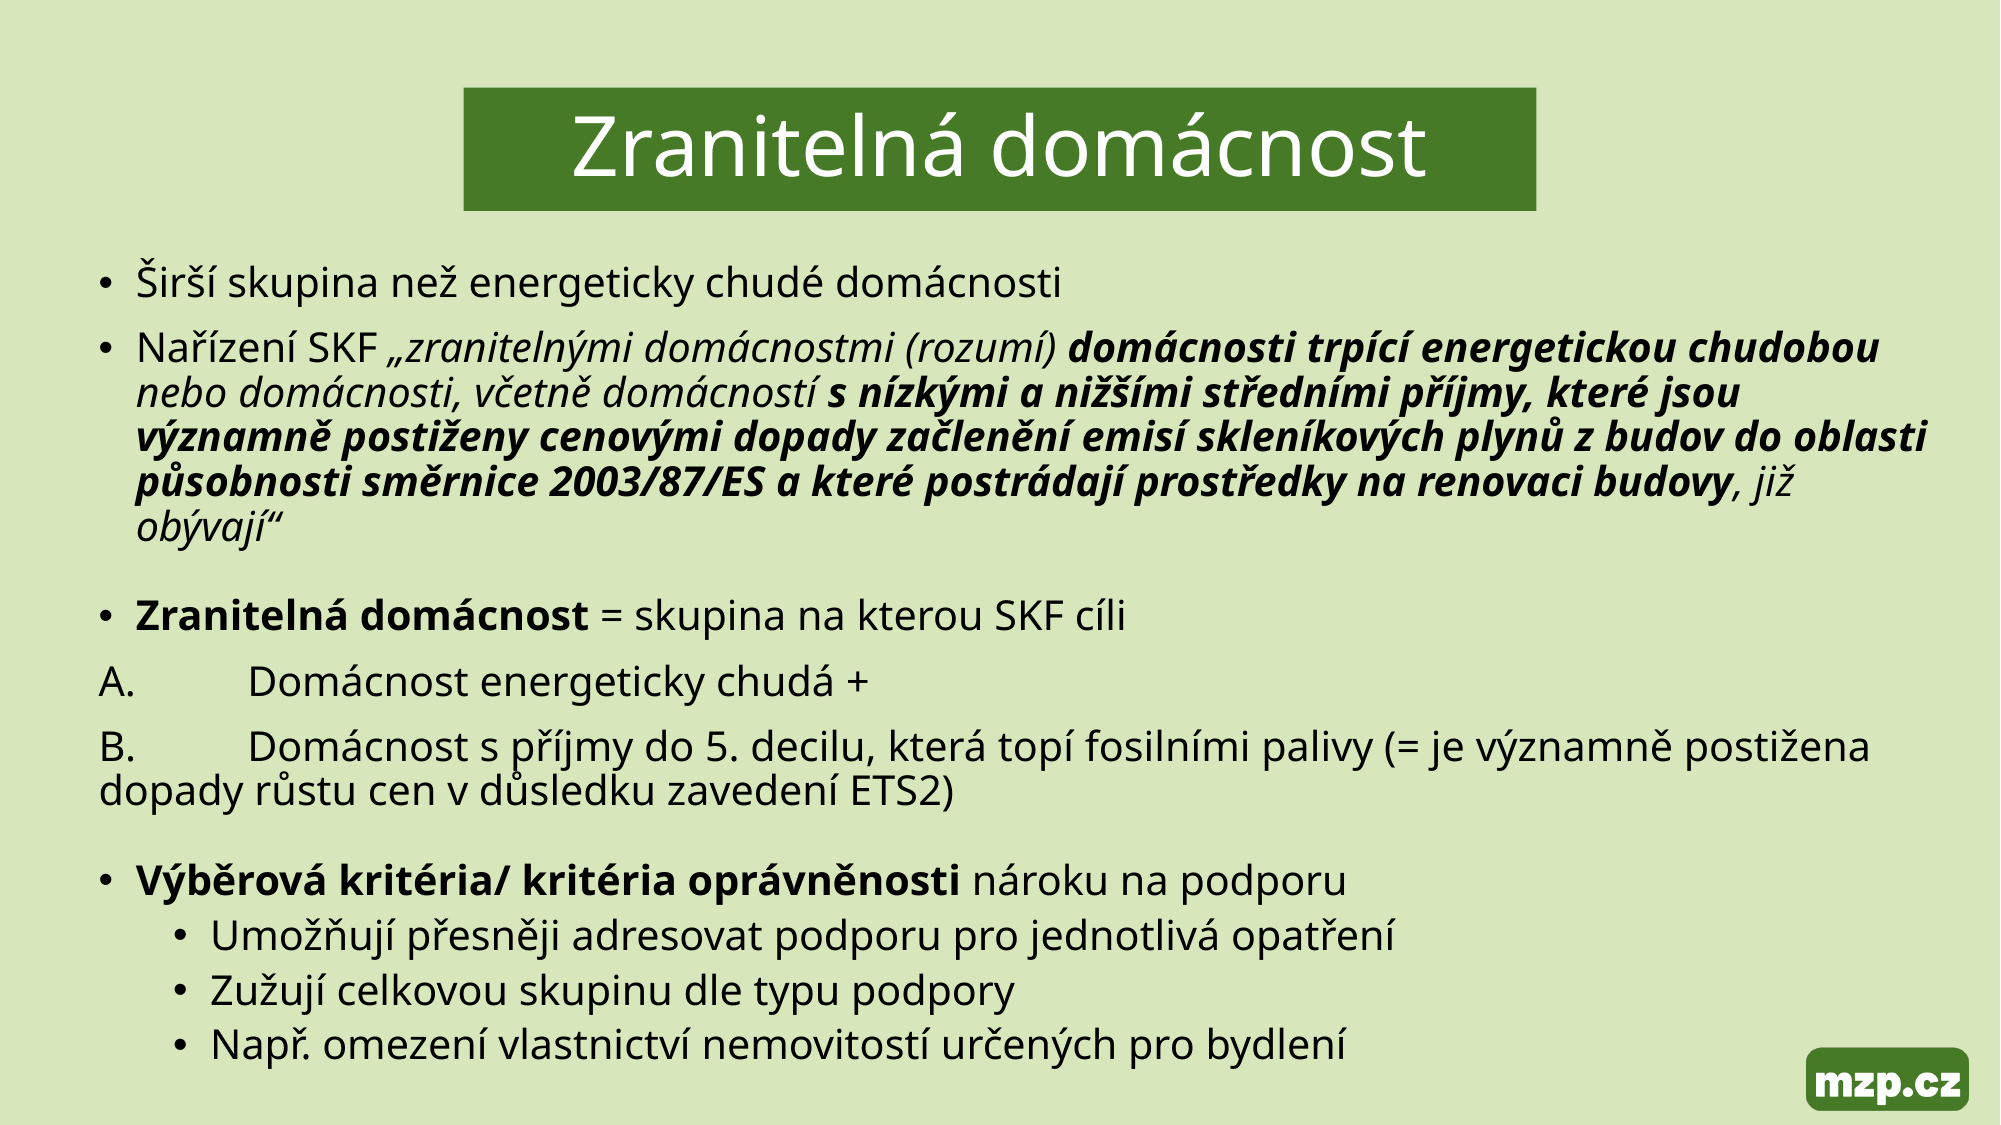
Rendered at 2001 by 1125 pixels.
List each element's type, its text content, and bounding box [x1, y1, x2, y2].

picture [1775, 969, 2000, 1125]
title Zranitelná domácnost [463, 87, 1537, 211]
list Širší skupina než energeticky chudé domácnosti Nařízení SKF „zranitelnými domácnostmi (rozumí) domácnosti trpící energetickou chudobou nebo domácnosti, včetně domácností s nízkými a nižšími středními příjmy, které jsou významně postiženy cenovými dopady začlenění emisí skleníkových plynů z budov do oblasti působnosti směrnice 2003/87/ES a které postrádají prostředky na renovaci budovy, již obývají“ Zranitelná domácnost = skupina na kterou SKF cíli A. Domácnost energeticky chudá + B. Domácnost s příjmy do 5. decilu, která topí fosilními palivy (= je významně postižena dopady růstu cen v důsledku zavedení ETS2) Výběrová kritéria/ kritéria oprávněnosti nároku na podporu Umožňují přesněji adresovat podporu pro jednotlivá opatření Zužují celkovou skupinu dle typu podpory Např. omezení vlastnictví nemovitostí určených pro bydlení [83, 254, 1946, 1083]
